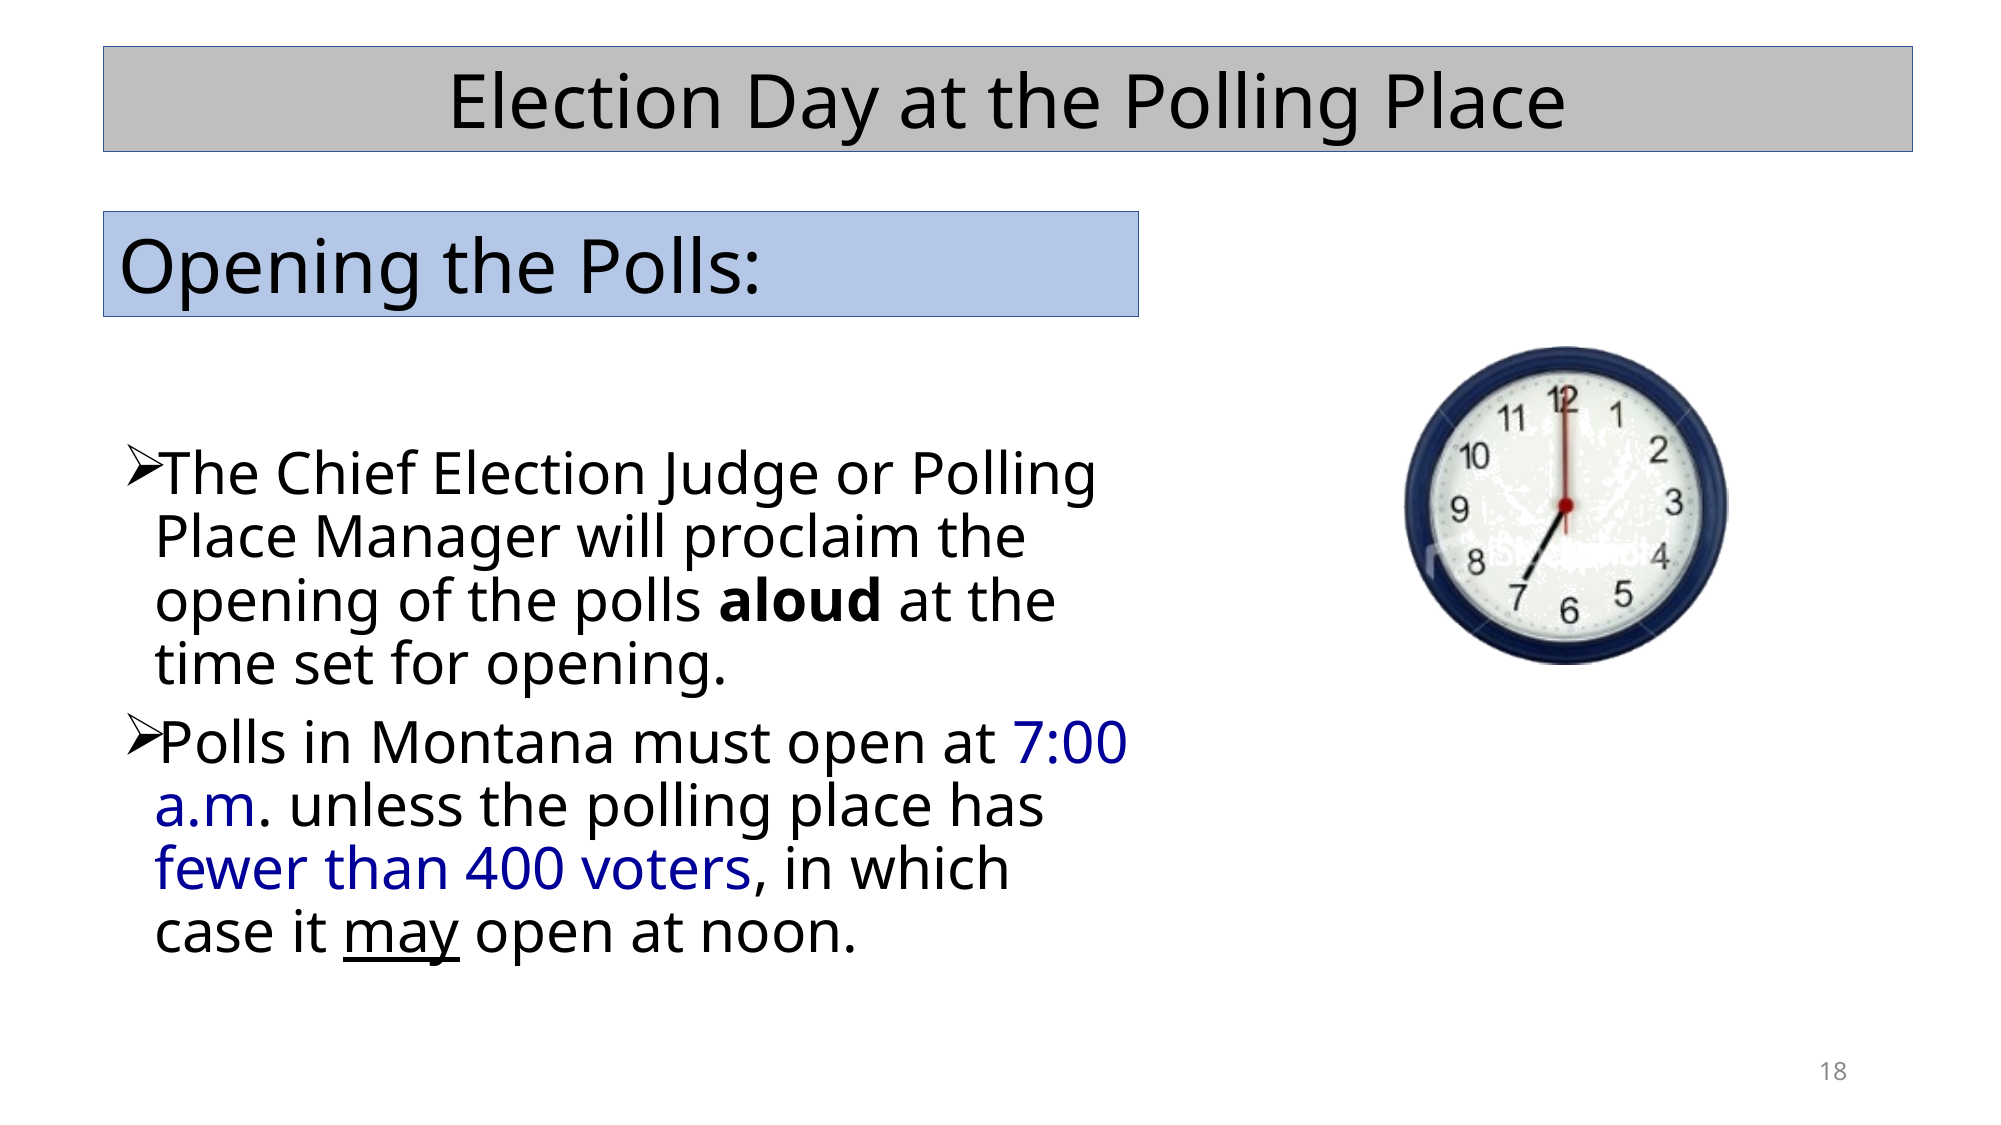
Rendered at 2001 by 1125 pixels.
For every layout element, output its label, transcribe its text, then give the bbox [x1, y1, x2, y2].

picture [1396, 346, 1729, 665]
text_box Election Day at the Polling Place [103, 46, 1913, 152]
slide_number 18 [1412, 1042, 1863, 1103]
text_box Opening the Polls: [103, 211, 1139, 317]
list The Chief Election Judge or Polling Place Manager will proclaim the opening of the polls aloud at the time set for opening. Polls in Montana must open at 7:00 a.m. unless the polling place has fewer than 400 voters, in which case it may open at noon. [107, 436, 1145, 974]
